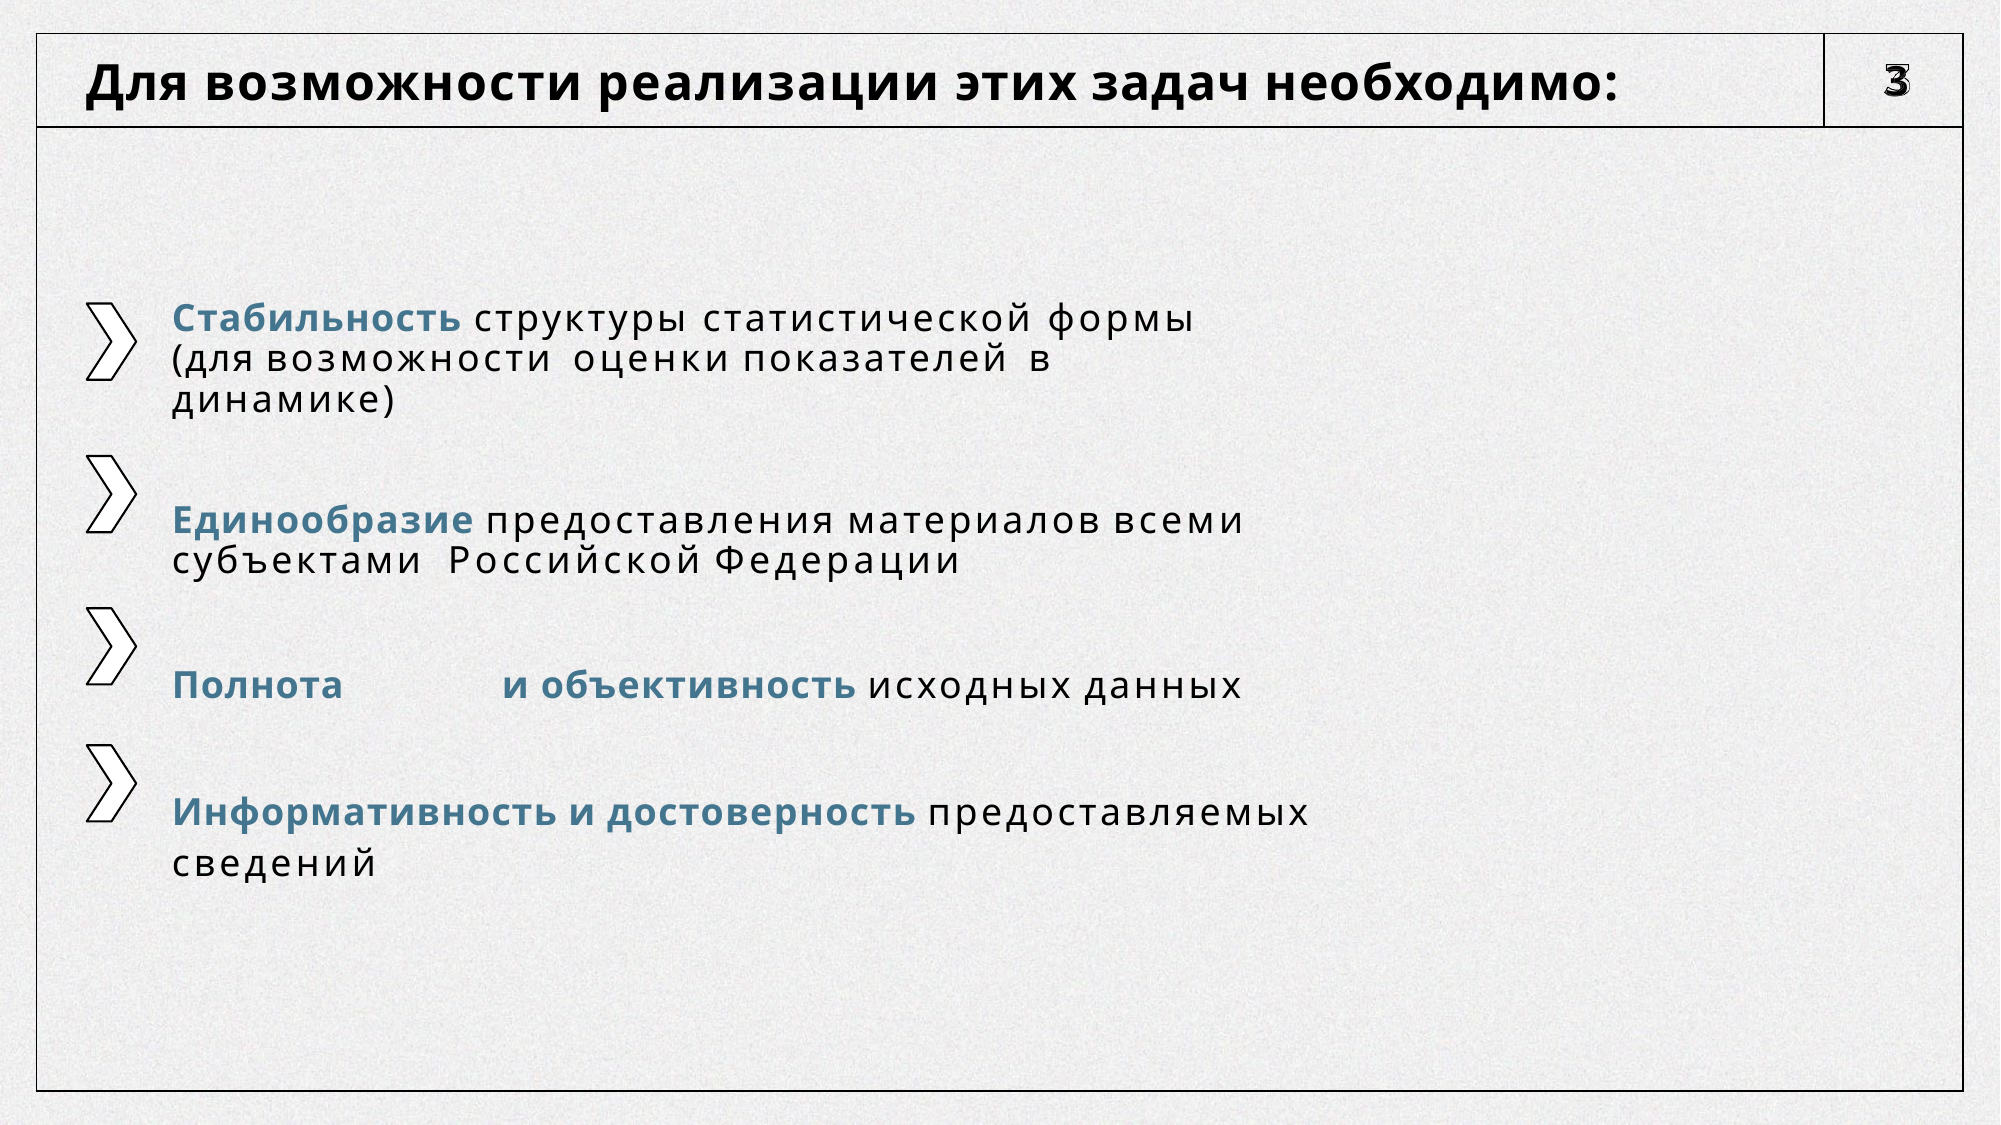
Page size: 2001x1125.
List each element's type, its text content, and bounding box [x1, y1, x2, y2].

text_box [85, 302, 138, 381]
table_header Для возможности реализации этих задач необходимо: [37, 34, 1823, 126]
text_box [85, 454, 138, 534]
table_header 3 [1825, 34, 1962, 126]
table_cell Стабильность структуры статистической формы (для возможности оценки показателей в динамике) Единообразие предоставления материалов всеми субъектами Российской Федерации Полнота и объективность исходных данных Информативность и достоверность предоставляемых сведений [37, 128, 1962, 1090]
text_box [85, 606, 138, 686]
picture [0, 0, 2000, 1125]
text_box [85, 743, 138, 823]
